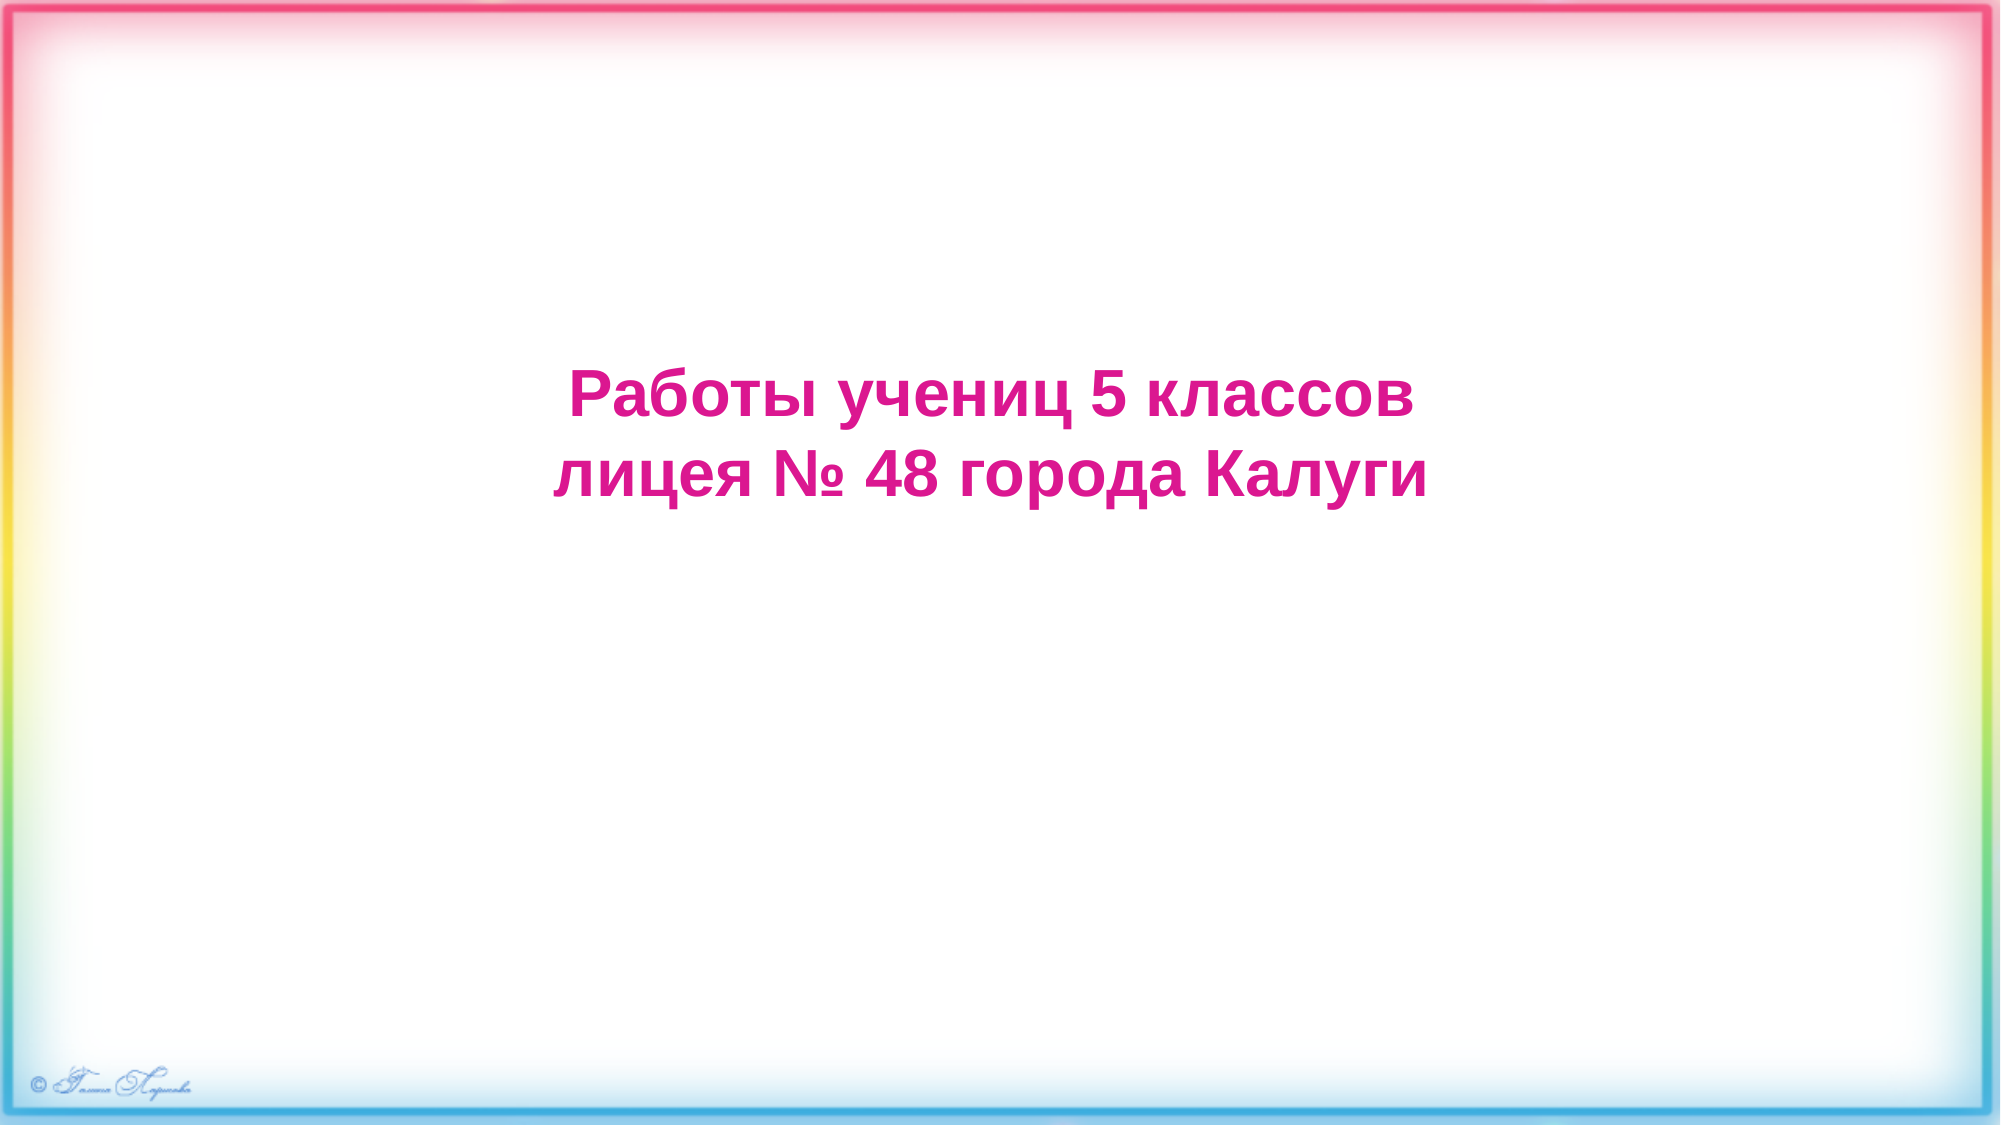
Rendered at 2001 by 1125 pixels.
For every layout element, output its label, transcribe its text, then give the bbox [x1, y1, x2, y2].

picture [0, 0, 2001, 1125]
text_box Работы учениц 5 классов лицея № 48 города Калуги [285, 342, 1699, 518]
